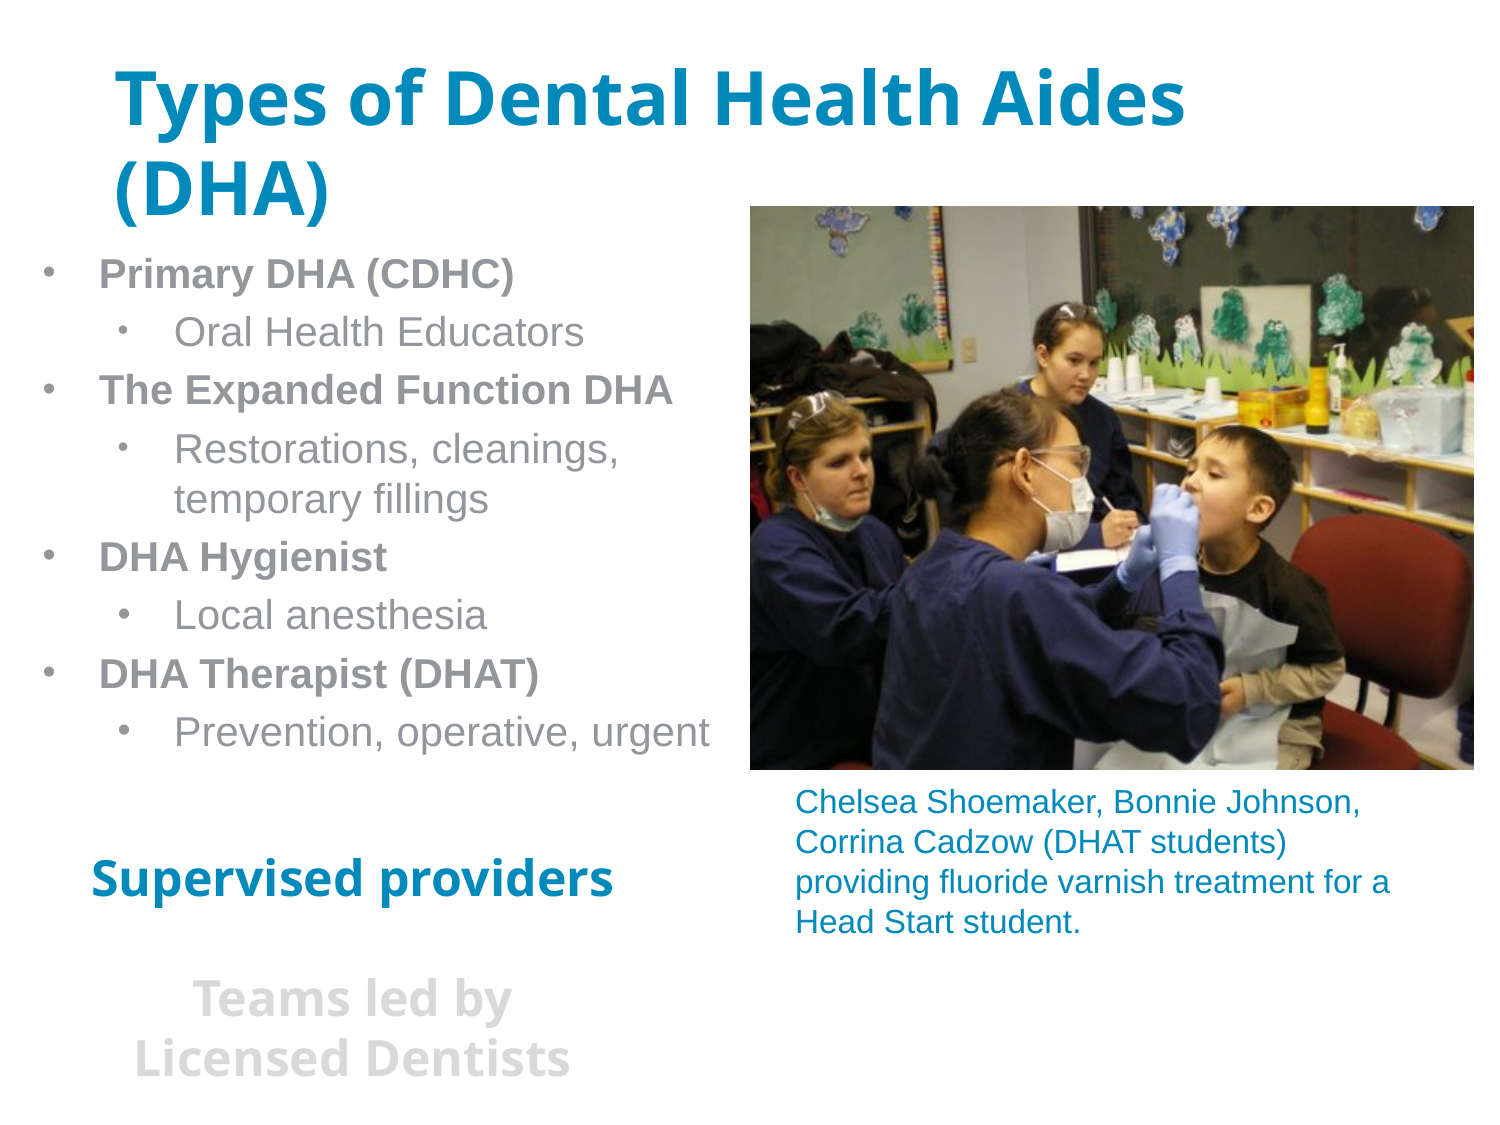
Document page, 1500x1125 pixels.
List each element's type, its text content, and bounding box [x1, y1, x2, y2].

picture [749, 206, 1474, 770]
text_box Primary DHA (CDHC) Oral Health Educators The Expanded Function DHA Restorations, cleanings, temporary fillings DHA Hygienist Local anesthesia DHA Therapist (DHAT) Prevention, operative, urgent [27, 238, 728, 839]
text_box Supervised providers Teams led by Licensed Dentists [74, 838, 631, 1094]
text_box Types of Dental Health Aides (DHA) [99, 46, 1400, 235]
text_box Chelsea Shoemaker, Bonnie Johnson, Corrina Cadzow (DHAT students) providing fluoride varnish treatment for a Head Start student. [780, 779, 1443, 948]
